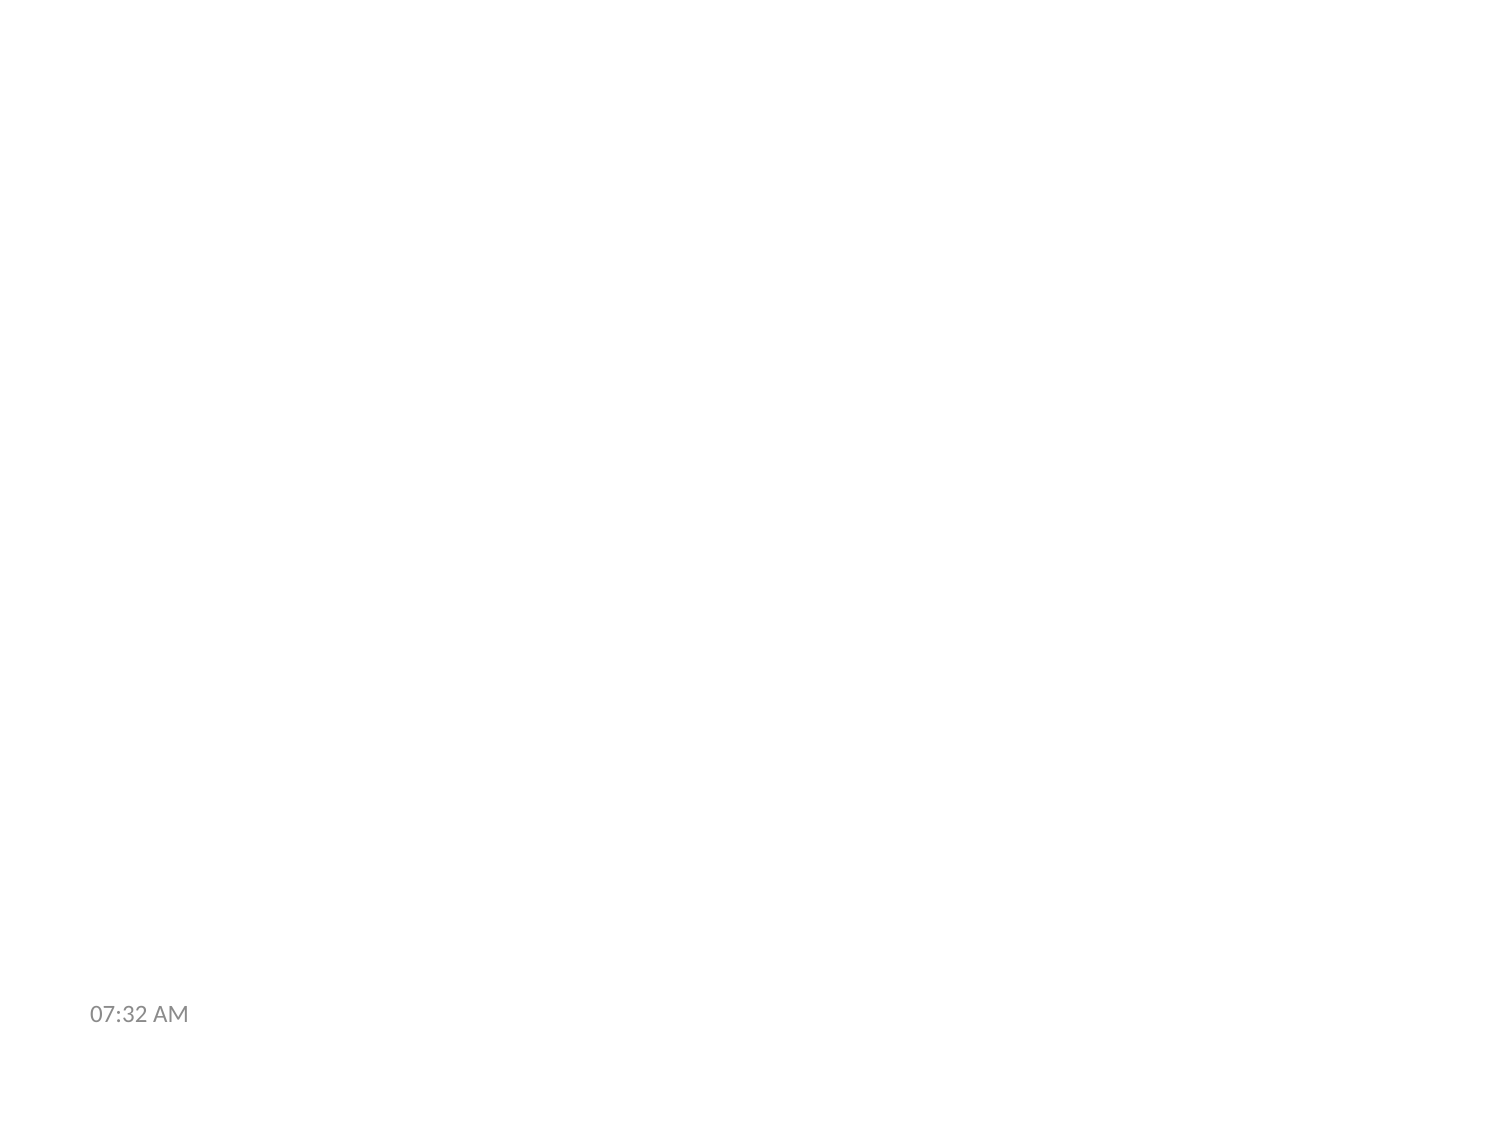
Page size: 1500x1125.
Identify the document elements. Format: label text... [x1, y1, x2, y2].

text_box 3:35 PM [75, 982, 425, 1043]
